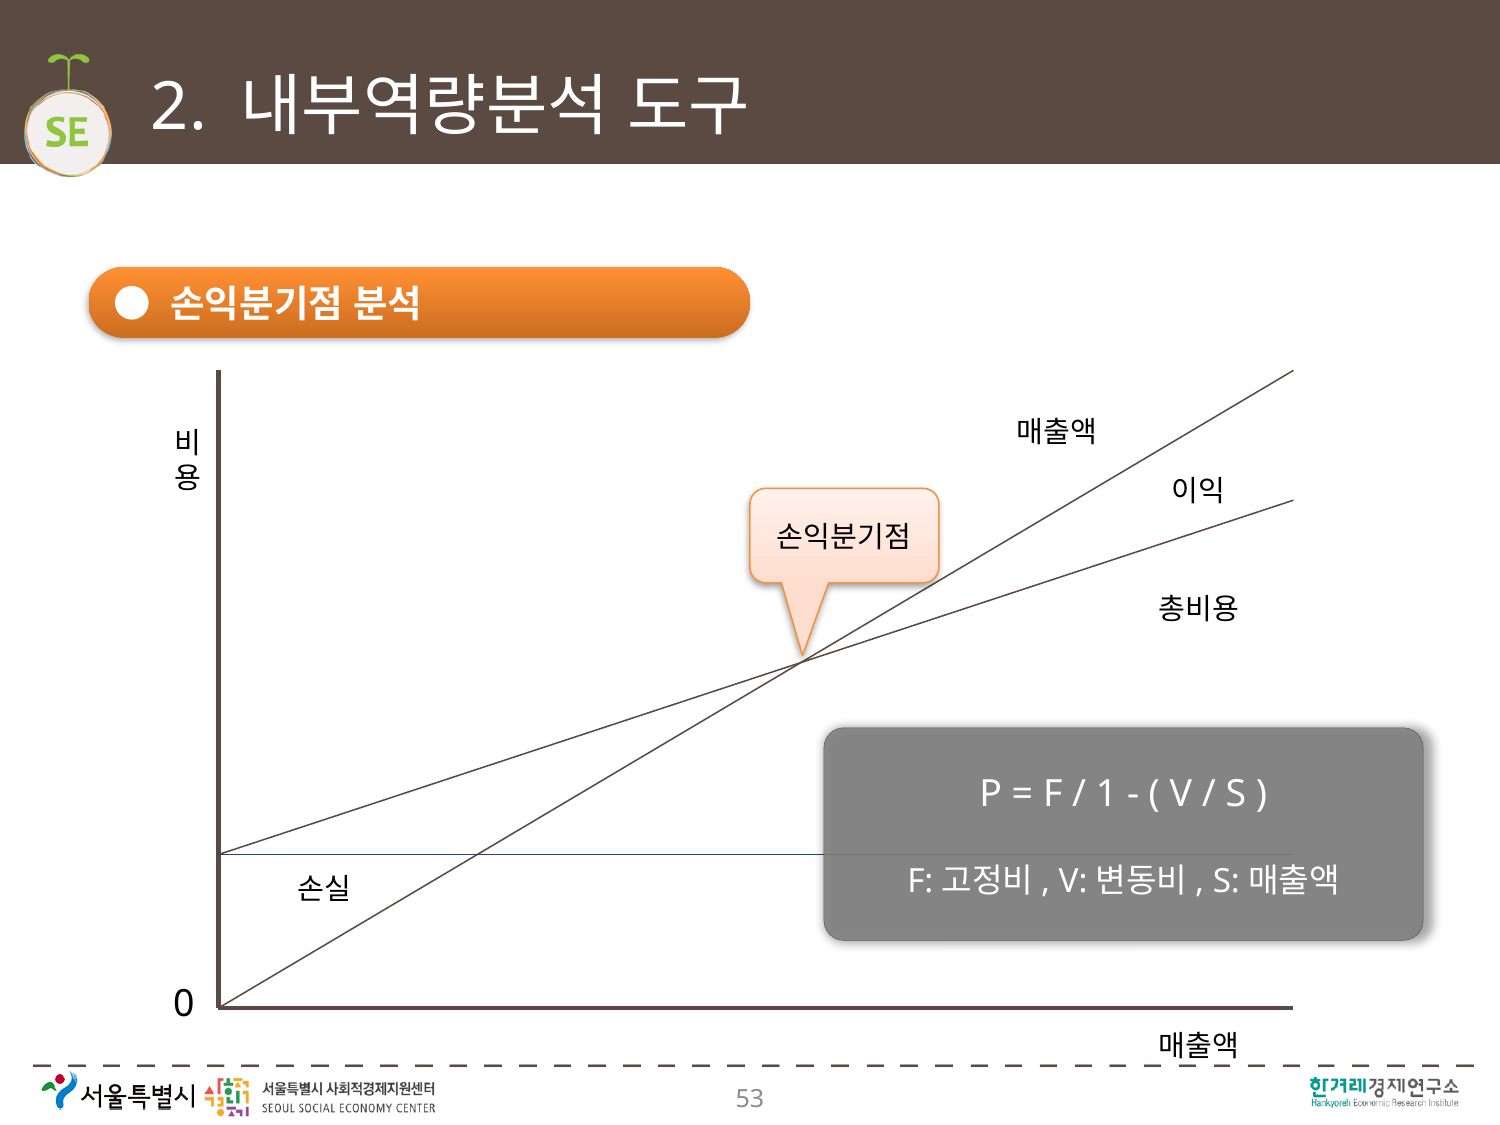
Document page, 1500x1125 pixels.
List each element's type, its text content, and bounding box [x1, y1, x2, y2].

text_box 매출액 [1104, 1019, 1294, 1070]
picture [0, 0, 1500, 1125]
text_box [218, 370, 1294, 499]
title 2. 내부역량분석 도구 [135, 45, 1463, 161]
text_box 0 [158, 971, 210, 1031]
text_box ● 손익분기점 분석 [88, 267, 751, 338]
text_box P = F / 1 - ( V / S ) F:고정비, V:변동비, S:매출액 [1299, 725, 1426, 943]
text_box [218, 863, 1294, 1009]
text_box 비 용 [159, 417, 212, 503]
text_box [218, 499, 1294, 854]
slide_number 53 [696, 1069, 804, 1125]
